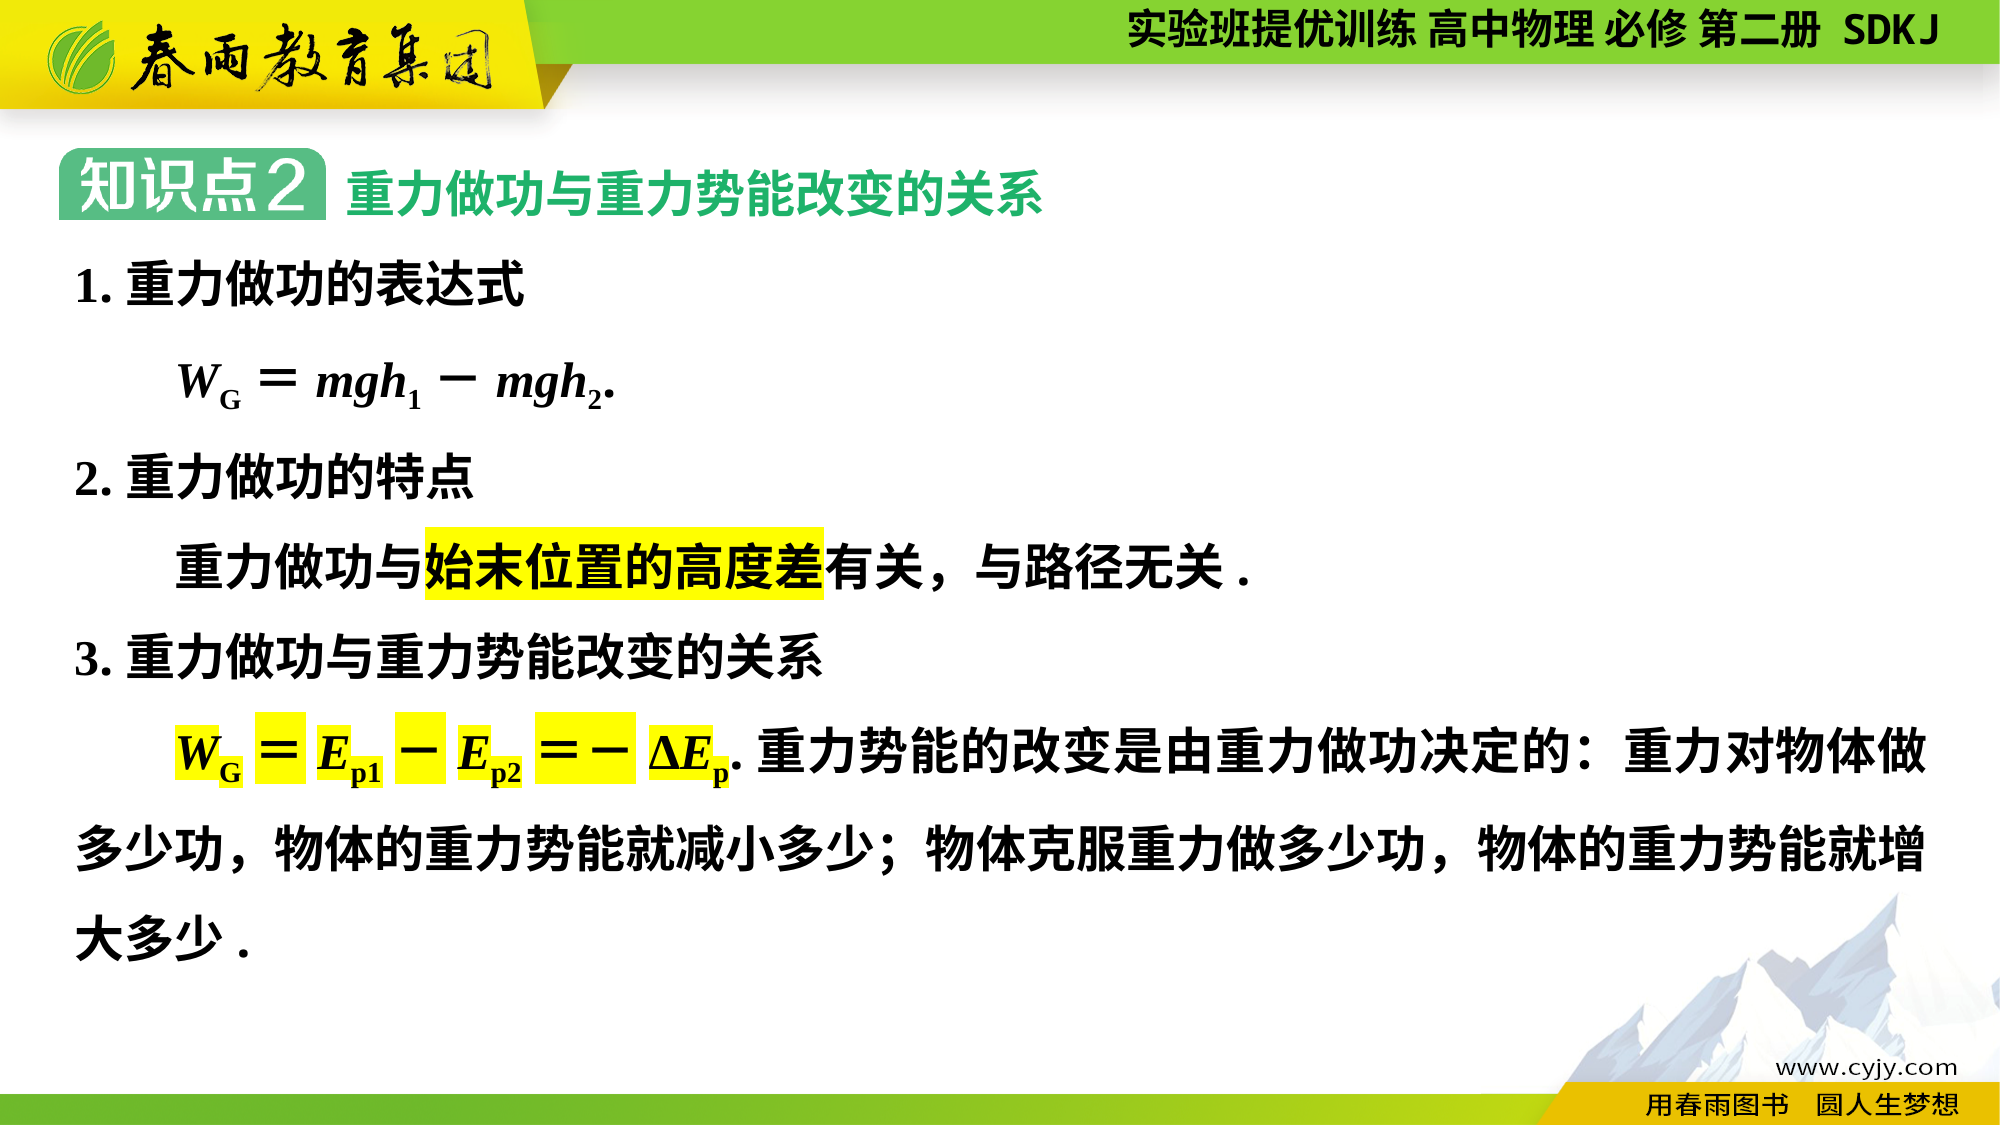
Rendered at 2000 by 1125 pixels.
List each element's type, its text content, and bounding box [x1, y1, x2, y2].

list 重力做功与重力势能改变的关系 1.重力做功的表达式 WG＝mgh1－mgh2. 2.重力做功的特点 重力做功与始末位置的高度差有关，与路径无关. 3.重力做功与重力势能改变的关系 WG＝Ep1－Ep2＝－ΔEp.重力势能的改变是由重力做功决定的：重力对物体做多少功，物体的重力势能就减小多少；物体克服重力做多少功，物体的重力势能就增大多少. [59, 125, 1944, 947]
picture [0, 0, 2000, 1125]
